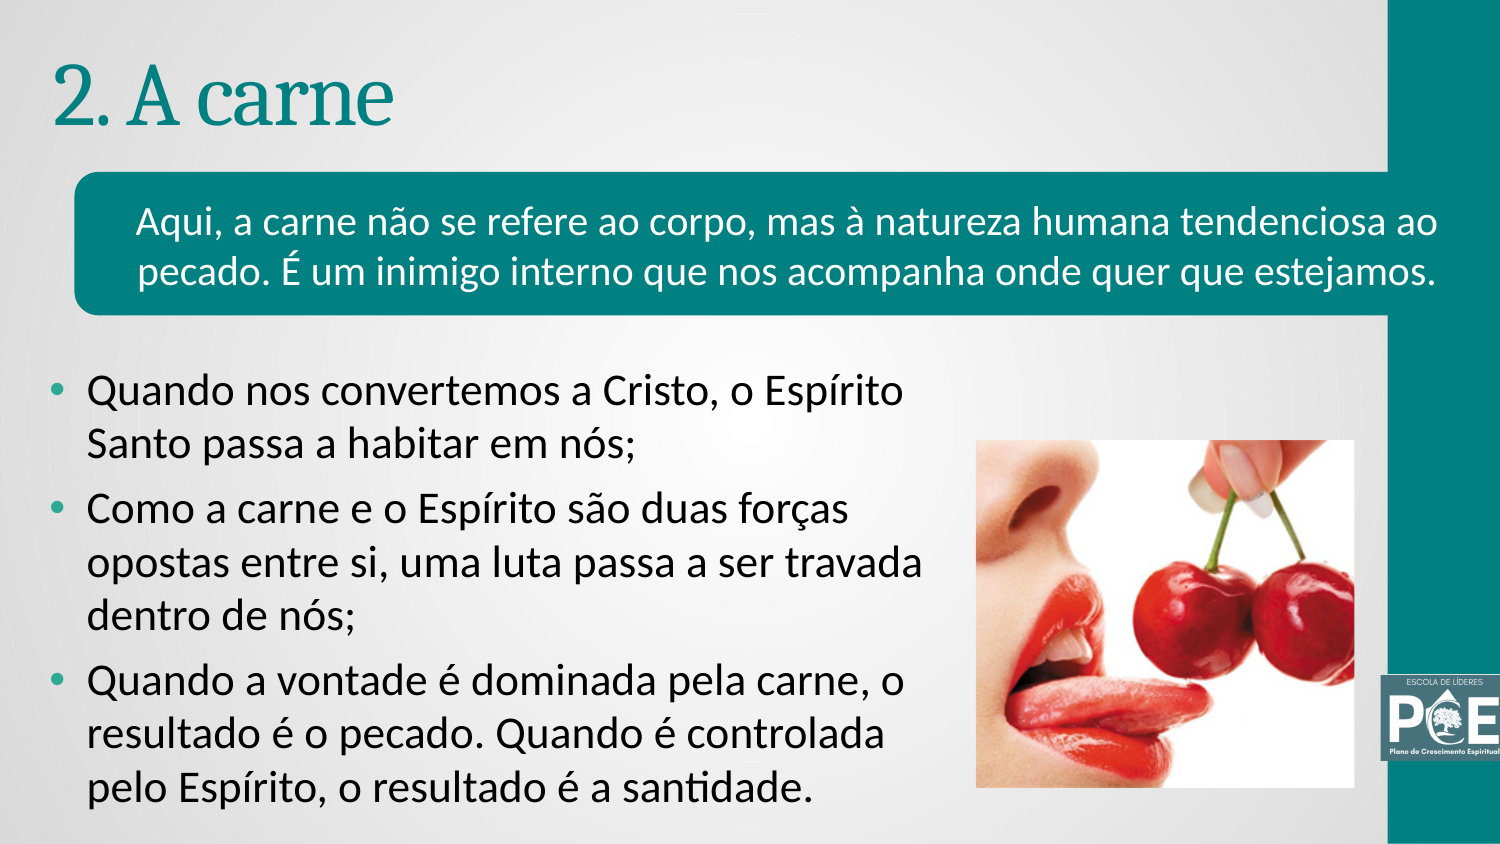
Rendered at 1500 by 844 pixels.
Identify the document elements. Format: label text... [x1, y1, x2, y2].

picture [1380, 674, 1500, 761]
list Quando nos convertemos a Cristo, o Espírito Santo passa a habitar em nós; Como a carne e o Espírito são duas forças opostas entre si, uma luta passa a ser travada dentro de nós; Quando a vontade é dominada pela carne, o resultado é o pecado. Quando é controlada pelo Espírito, o resultado é a santidade. [22, 347, 949, 829]
picture [975, 440, 1355, 789]
title 2. A carne [45, 27, 1466, 151]
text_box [74, 171, 1500, 316]
